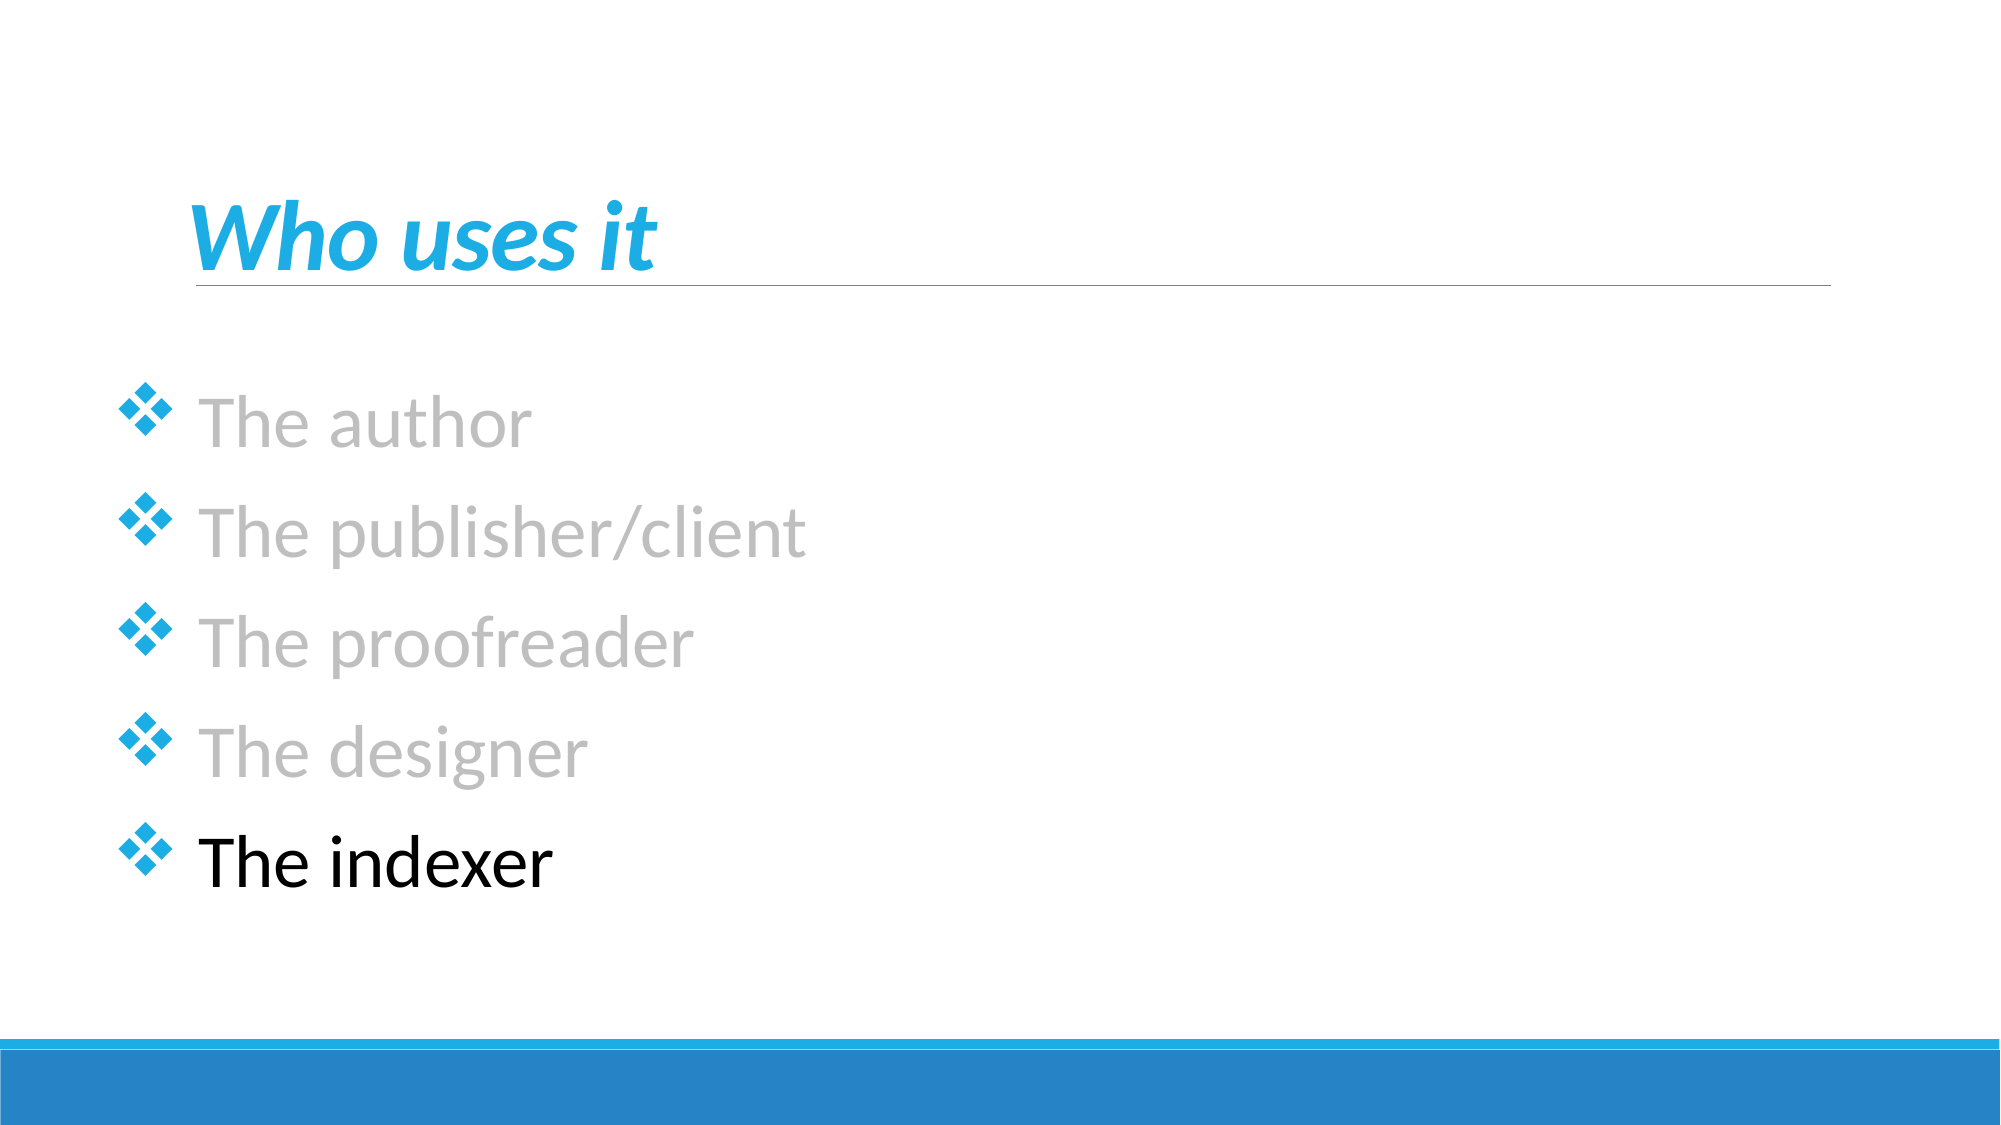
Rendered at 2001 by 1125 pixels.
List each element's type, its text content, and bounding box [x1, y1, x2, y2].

title Who uses it [171, 85, 1584, 299]
list The author The publisher/client The proofreader The designer The indexer [112, 375, 1935, 1021]
